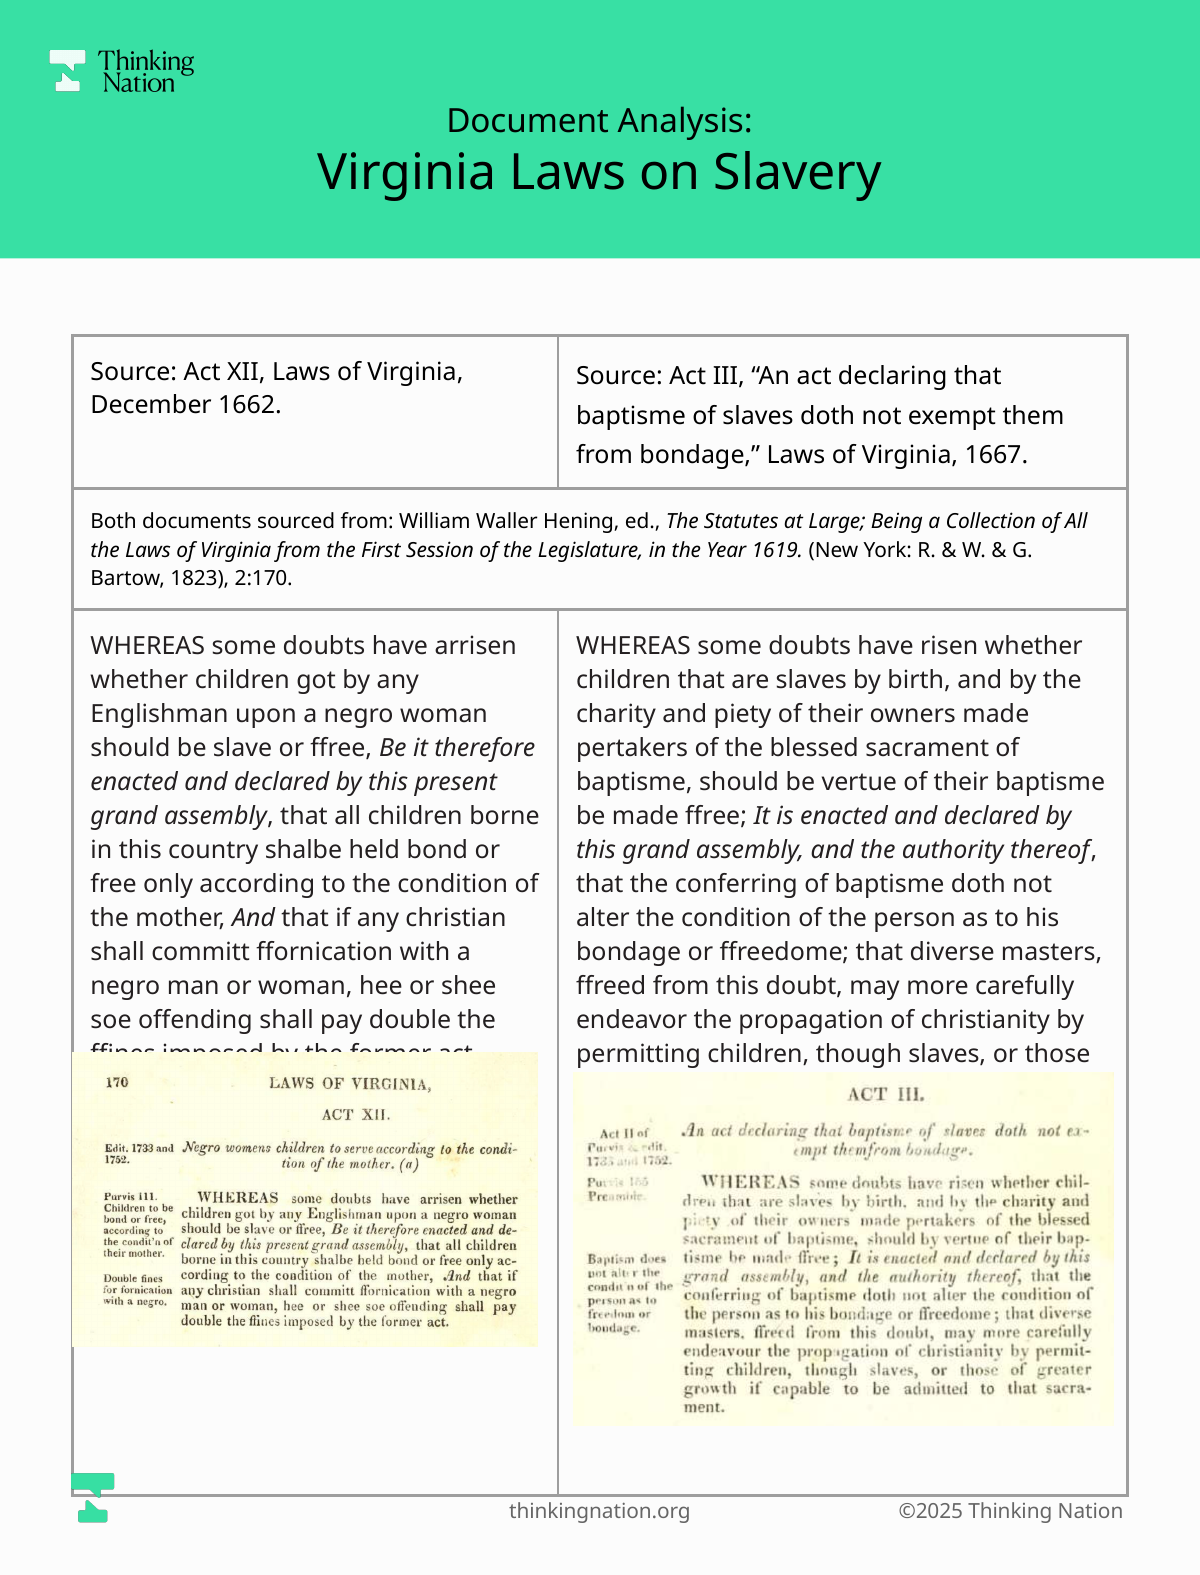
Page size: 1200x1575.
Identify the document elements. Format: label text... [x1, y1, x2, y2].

picture [572, 1072, 1114, 1426]
picture [72, 1051, 538, 1348]
text_box thinkingnation.org [457, 1483, 742, 1532]
picture [58, 1463, 127, 1532]
table_header Source: Act XII, Laws of Virginia, December 1662. [74, 337, 557, 487]
picture [33, 35, 199, 105]
table_cell WHEREAS some doubts have arrisen whether children got by any Englishman upon a negro woman should be slave or ffree, Be it therefore enacted and declared by this present grand assembly, that all children borne in this country shalbe held bond or free only according to the condition of the mother, And that if any christian shall committ ffornication with a negro man or woman, hee or shee soe offending shall pay double the ffines imposed by the former act. [74, 611, 557, 1494]
text_box ©2025 Thinking Nation [854, 1483, 1139, 1532]
table_cell Both documents sourced from: William Waller Hening, ed., The Statutes at Large; Being a Collection of All the Laws of Virginia from the First Session of the Legislature, in the Year 1619. (New York: R. & W. & G. Bartow, 1823), 2:170. [74, 490, 1126, 608]
text_box Document Analysis: Virginia Laws on Slavery [0, 0, 1200, 259]
table_header Source: Act III, “An act declaring that baptisme of slaves doth not exempt them from bondage,” Laws of Virginia, 1667. [559, 337, 1126, 487]
table_cell WHEREAS some doubts have risen whether children that are slaves by birth, and by the charity and piety of their owners made pertakers of the blessed sacrament of baptisme, should be vertue of their baptisme be made ffree; It is enacted and declared by this grand assembly, and the authority thereof, that the conferring of baptisme doth not alter the condition of the person as to his bondage or ffreedome; that diverse masters, ffreed from this doubt, may more carefully endeavor the propagation of christianity by permitting children, though slaves, or those of greater growth if capable to be admitted to that sacrament. [559, 611, 1126, 1494]
